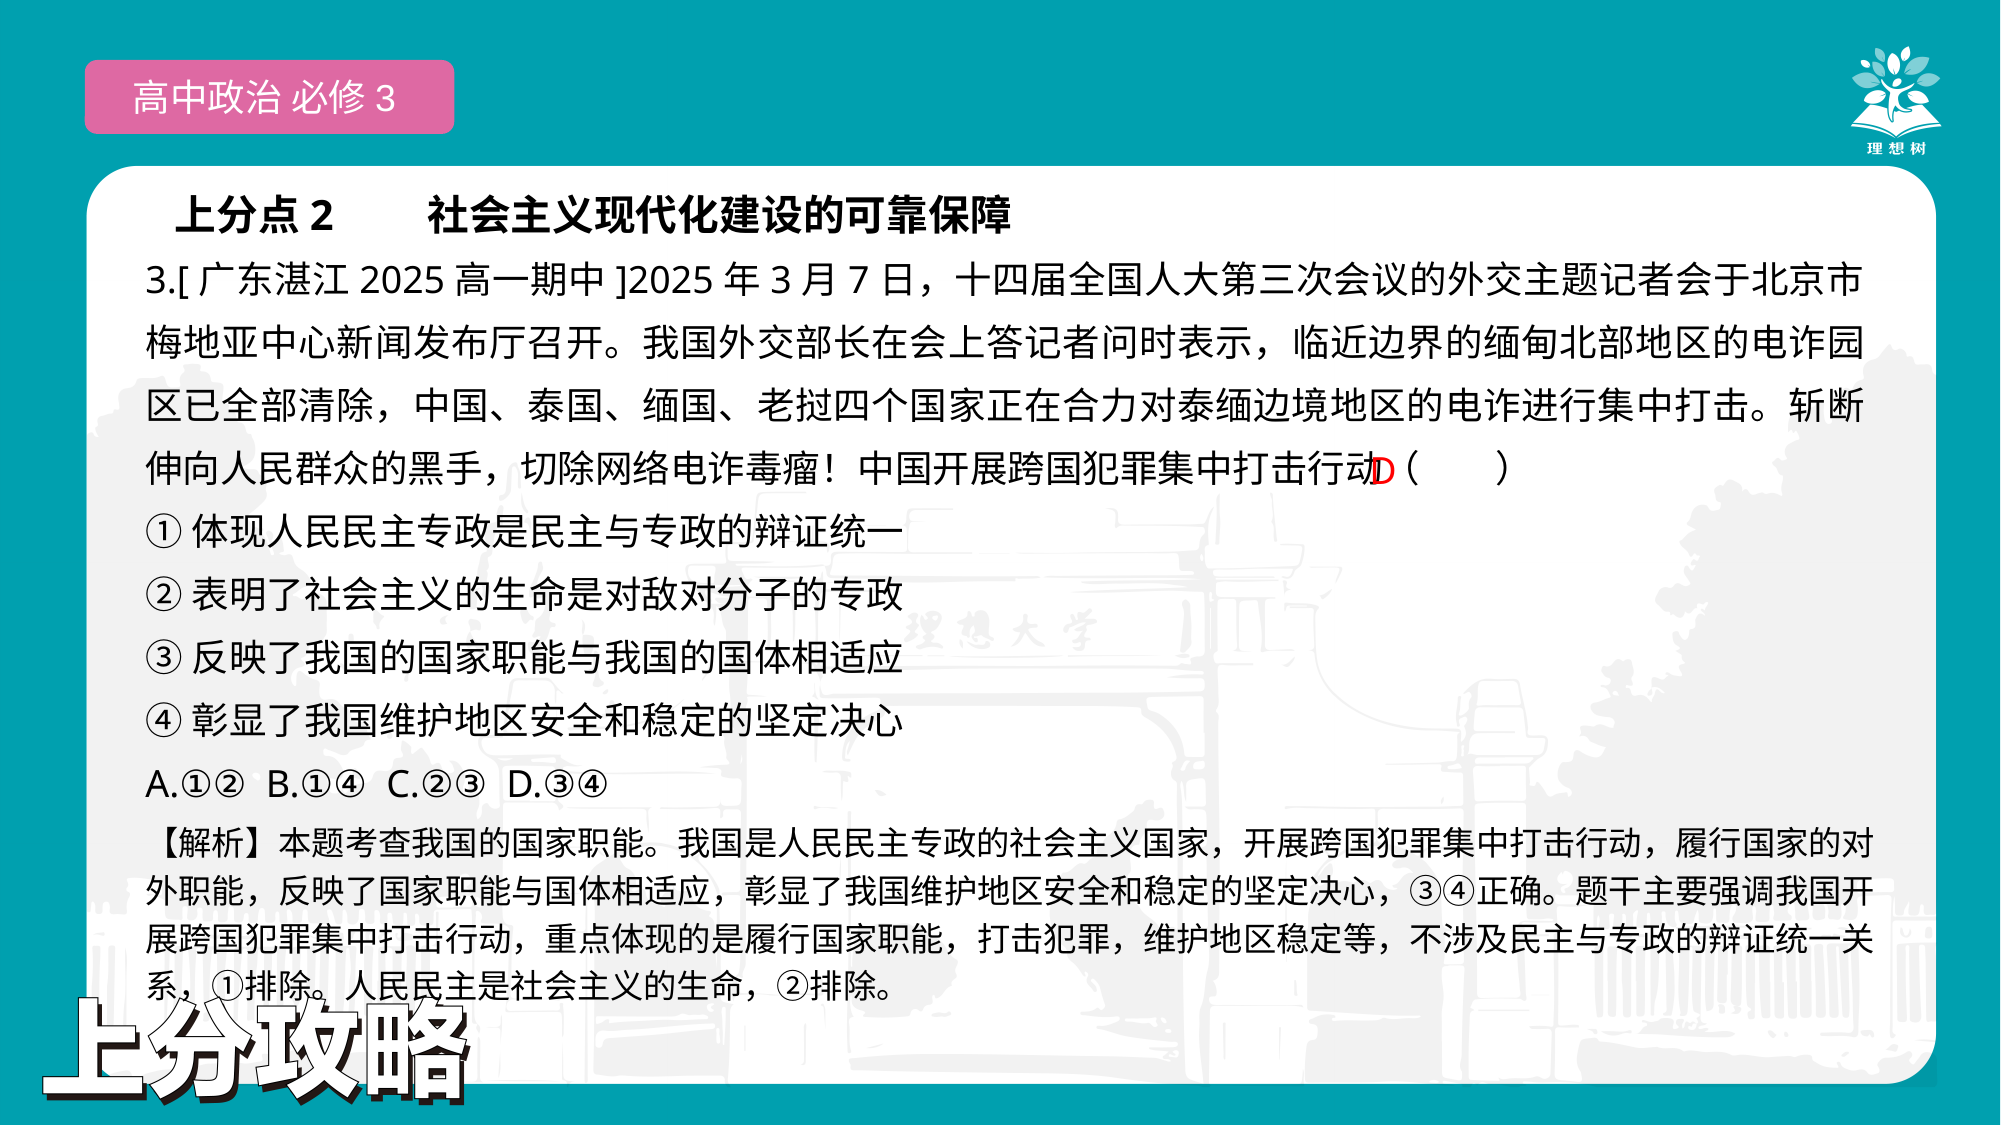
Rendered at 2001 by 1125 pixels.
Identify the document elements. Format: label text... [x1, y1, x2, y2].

text_box 3.[广东湛江2025高一期中]2025年3月7日，十四届全国人大第三次会议的外交主题记者会于北京市梅地亚中心新闻发布厅召开。我国外交部长在会上答记者问时表示，临近边界的缅甸北部地区的电诈园区已全部清除，中国、泰国、缅国、老挝四个国家正在合力对泰缅边境地区的电诈进行集中打击。斩断伸向人民群众的黑手，切除网络电诈毒瘤！中国开展跨国犯罪集中打击行动（ ） ①体现人民民主专政是民主与专政的辩证统一 ②表明了社会主义的生命是对敌对分子的专政 ③反映了我国的国家职能与我国的国体相适应 ④彰显了我国维护地区安全和稳定的坚定决心 A.①② B.①④ C.②③ D.③④ [130, 231, 1880, 806]
text_box 上分点2 社会主义现代化建设的可靠保障 [159, 181, 1206, 247]
text_box 高中政治 必修3 [83, 58, 456, 135]
picture [0, 0, 2001, 1125]
text_box 【解析】本题考查我国的国家职能。我国是人民民主专政的社会主义国家，开展跨国犯罪集中打击行动，履行国家的对外职能，反映了国家职能与国体相适应，彰显了我国维护地区安全和稳定的坚定决心，③④正确。题干主要强调我国开展跨国犯罪集中打击行动，重点体现的是履行国家职能，打击犯罪，维护地区稳定等，不涉及民主与专政的辩证统一关系，①排除。人民民主是社会主义的生命，②排除。 [130, 806, 1890, 1013]
text_box D [1344, 417, 1462, 500]
